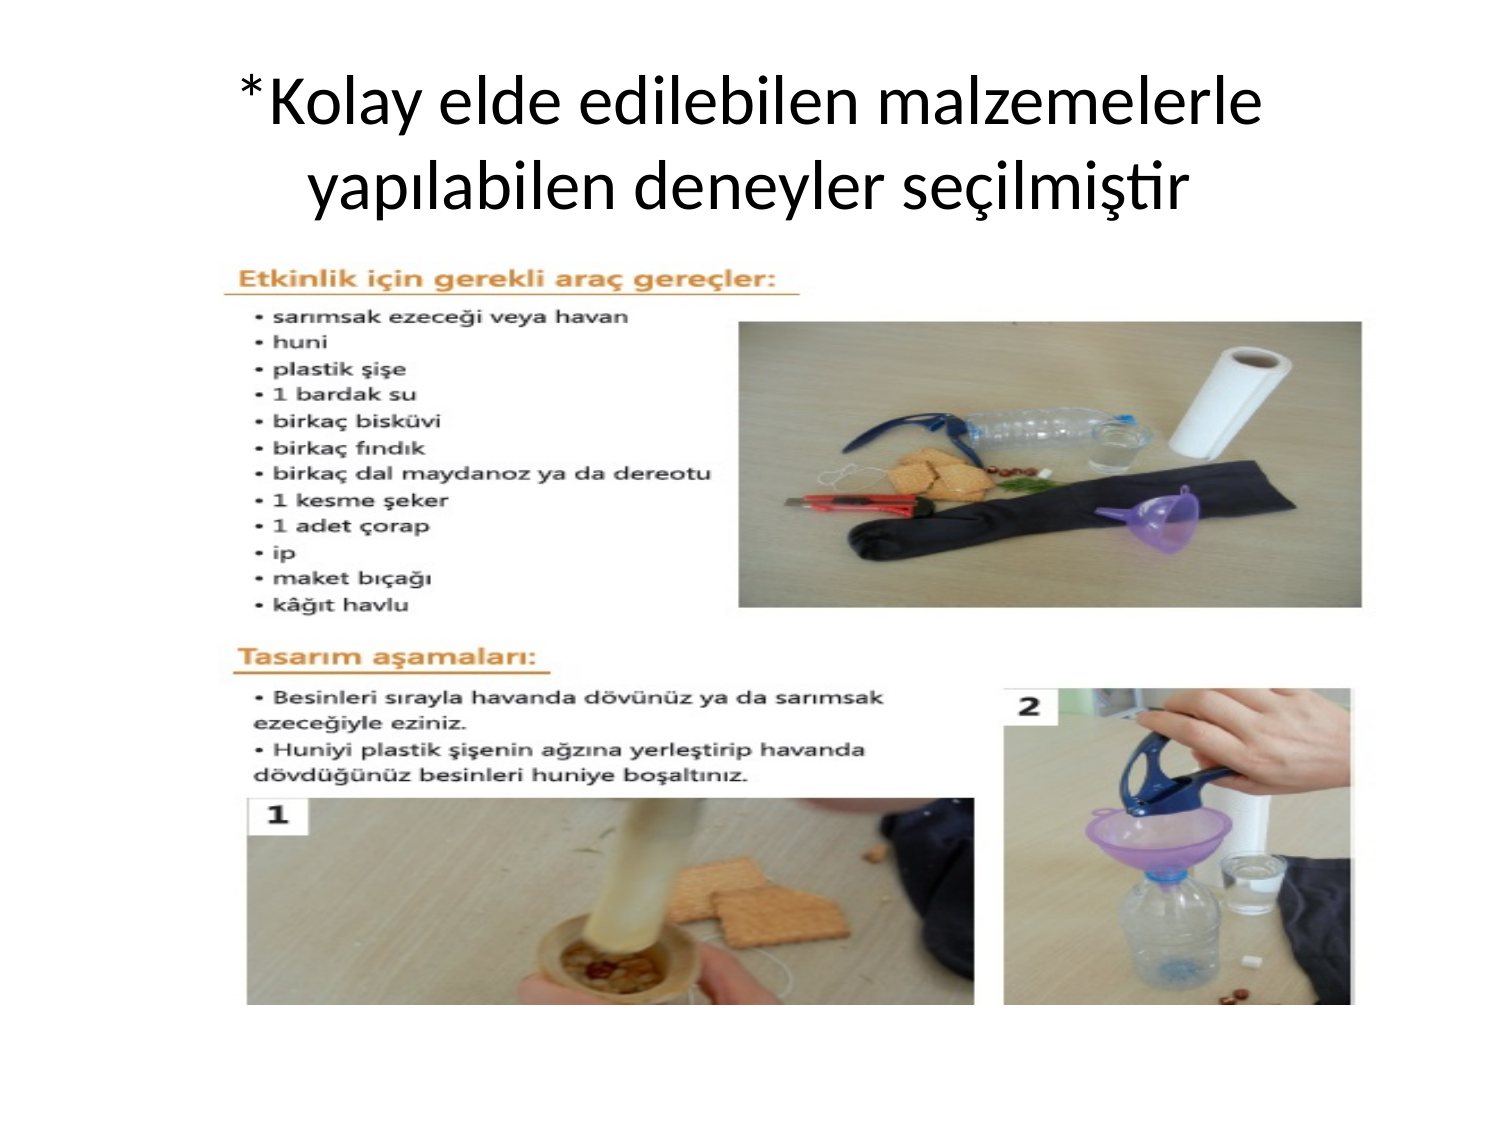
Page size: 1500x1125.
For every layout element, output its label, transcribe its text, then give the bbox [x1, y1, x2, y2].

title *Kolay elde edilebilen malzemelerle yapılabilen deneyler seçilmiştir [75, 45, 1425, 233]
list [218, 262, 1377, 1006]
